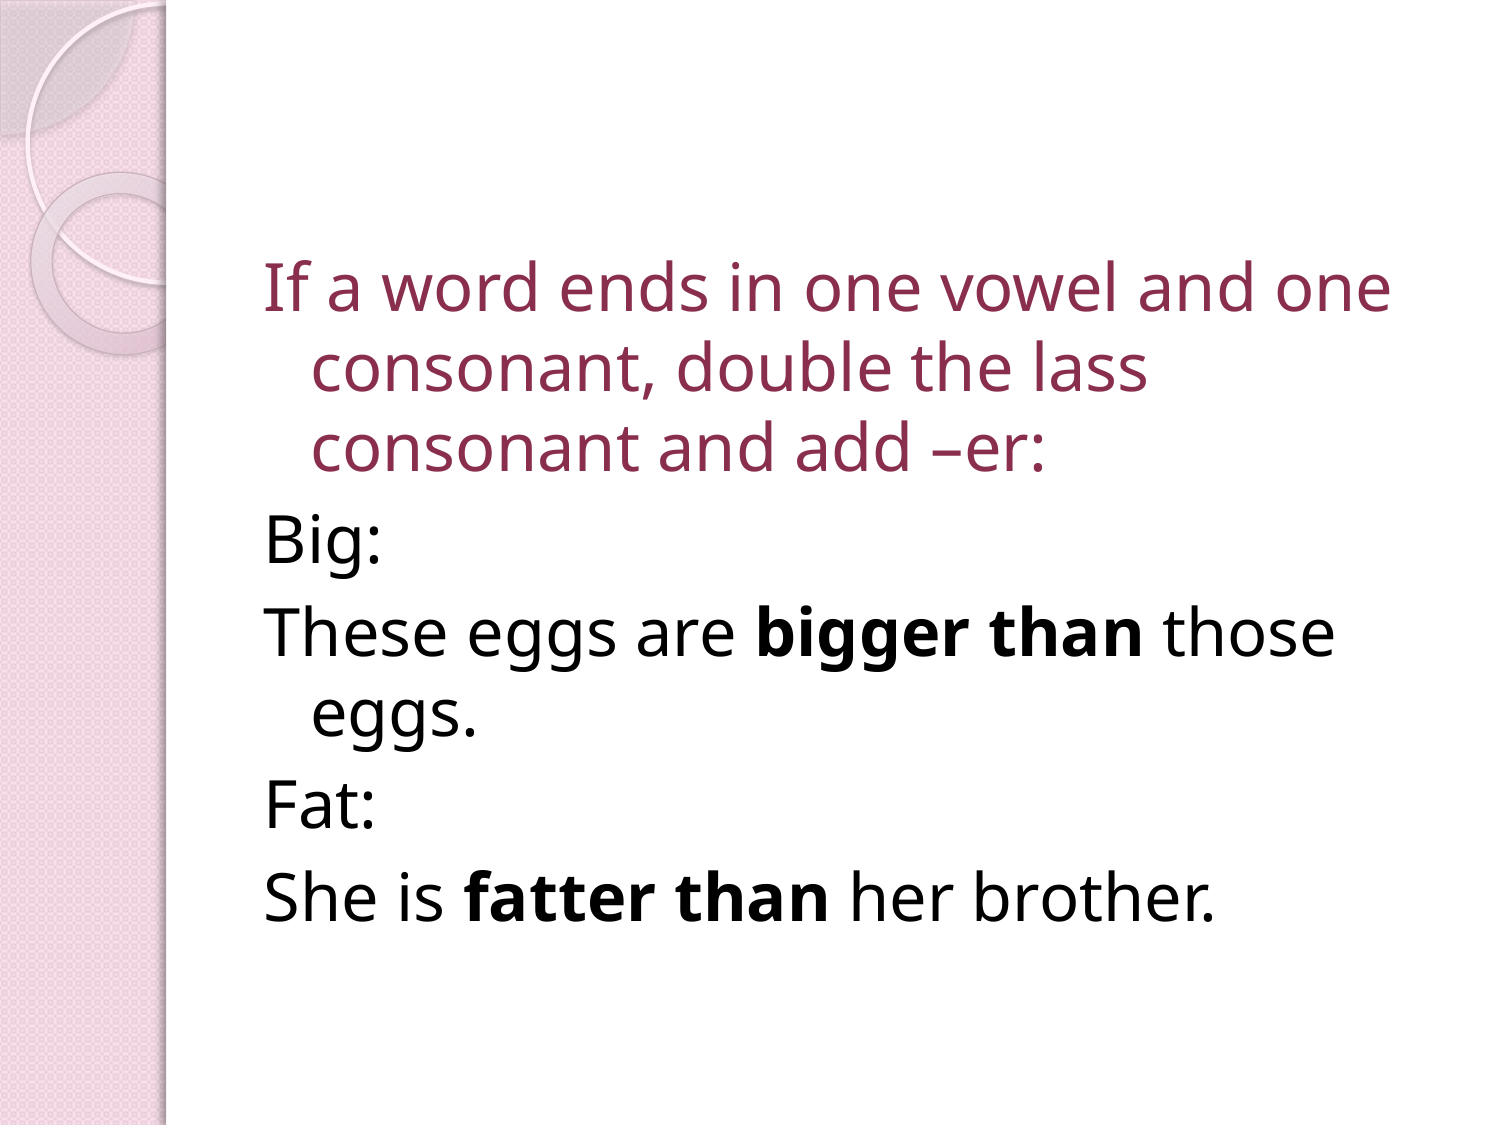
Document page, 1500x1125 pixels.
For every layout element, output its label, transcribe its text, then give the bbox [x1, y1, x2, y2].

list If a word ends in one vowel and one consonant, double the lass consonant and add –er: Big: These eggs are bigger than those eggs. Fat: She is fatter than her brother. [235, 237, 1466, 1025]
